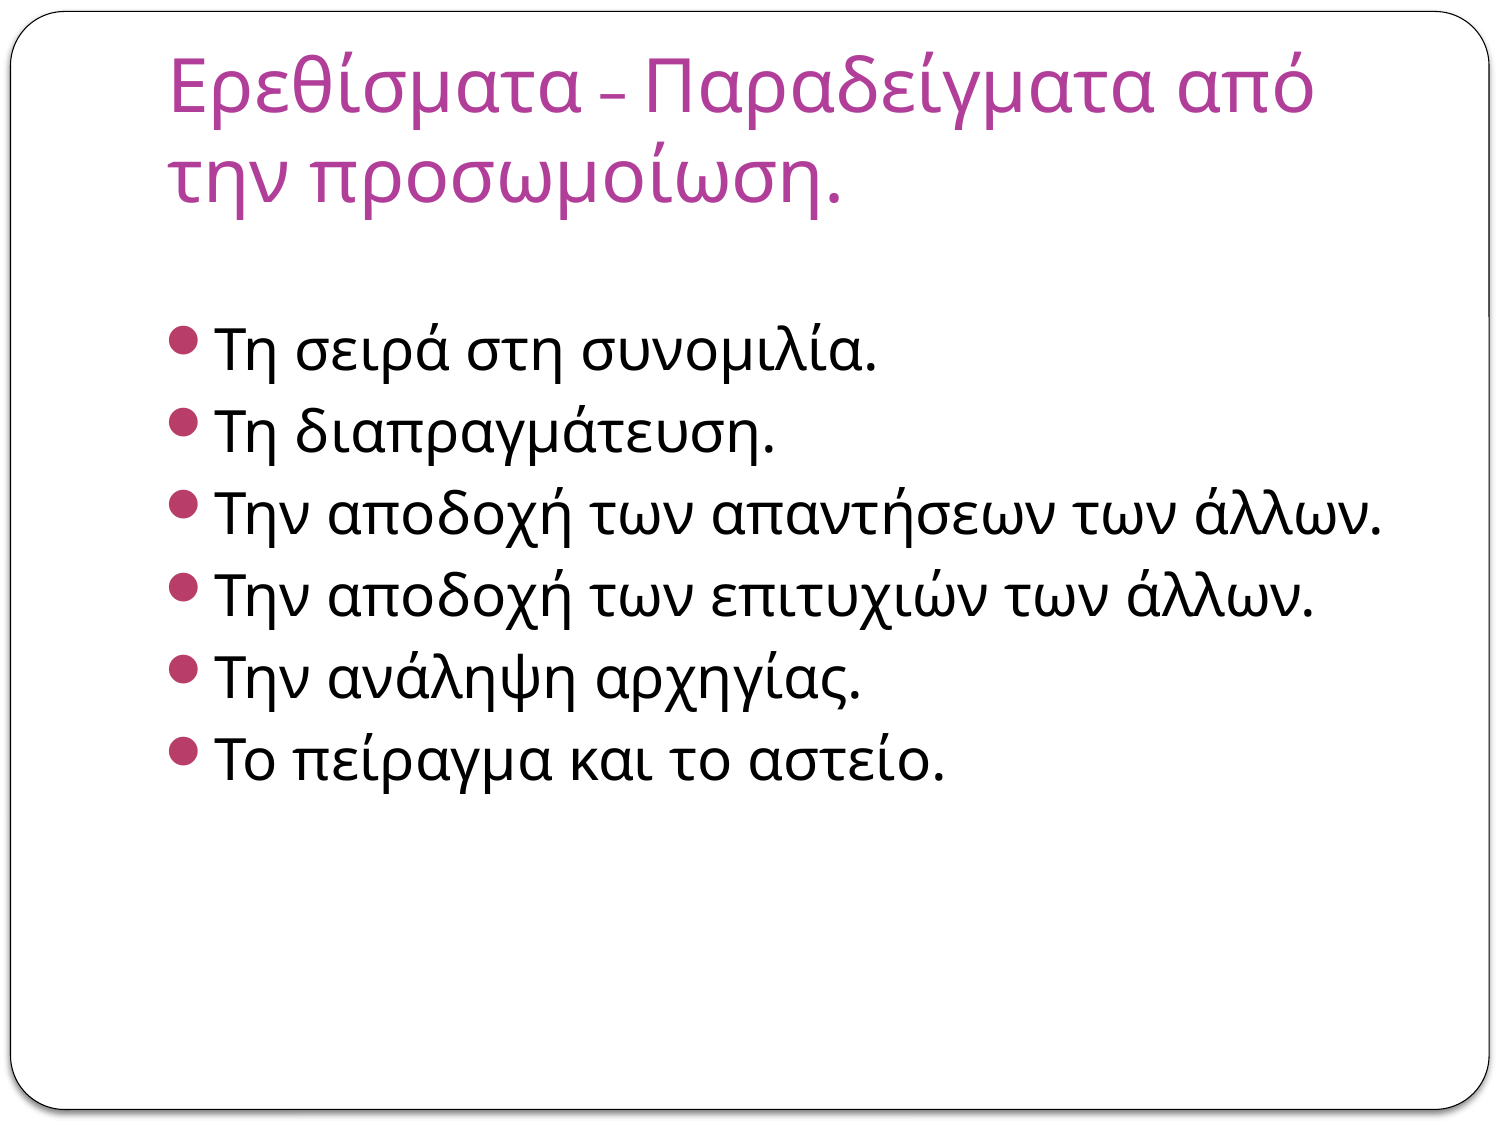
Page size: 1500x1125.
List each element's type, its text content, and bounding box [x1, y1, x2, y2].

list Τη σειρά στη συνομιλία. Τη διαπραγμάτευση. Την αποδοχή των απαντήσεων των άλλων. Την αποδοχή των επιτυχιών των άλλων. Την ανάληψη αρχηγίας. Το πείραγμα και το αστείο. [150, 304, 1425, 988]
title Ερεθίσματα – Παραδείγματα από την προσωμοίωση. [152, 35, 1425, 233]
